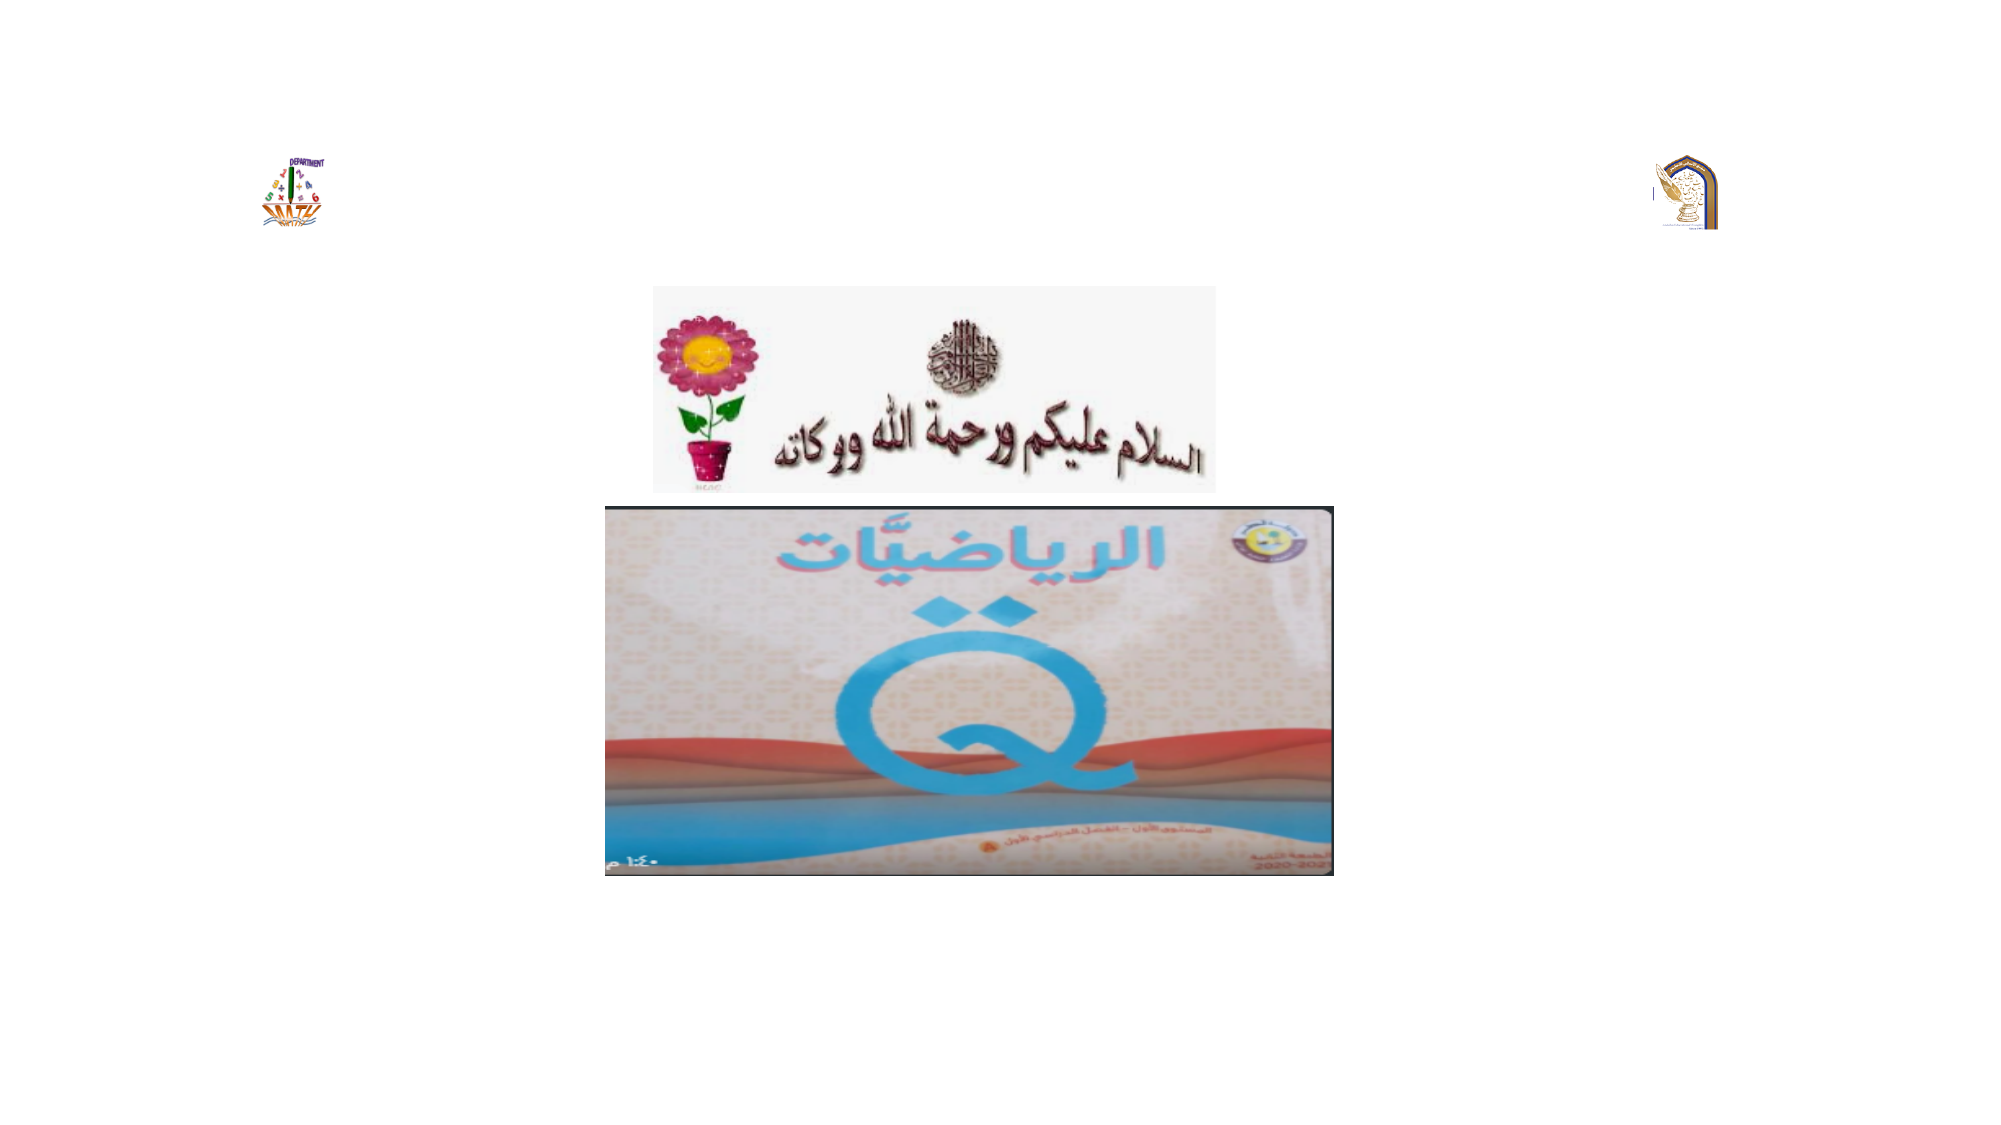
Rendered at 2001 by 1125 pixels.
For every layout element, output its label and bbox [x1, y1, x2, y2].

picture [653, 286, 1221, 493]
picture [260, 157, 326, 227]
picture [605, 506, 1334, 876]
picture [1653, 154, 1726, 235]
